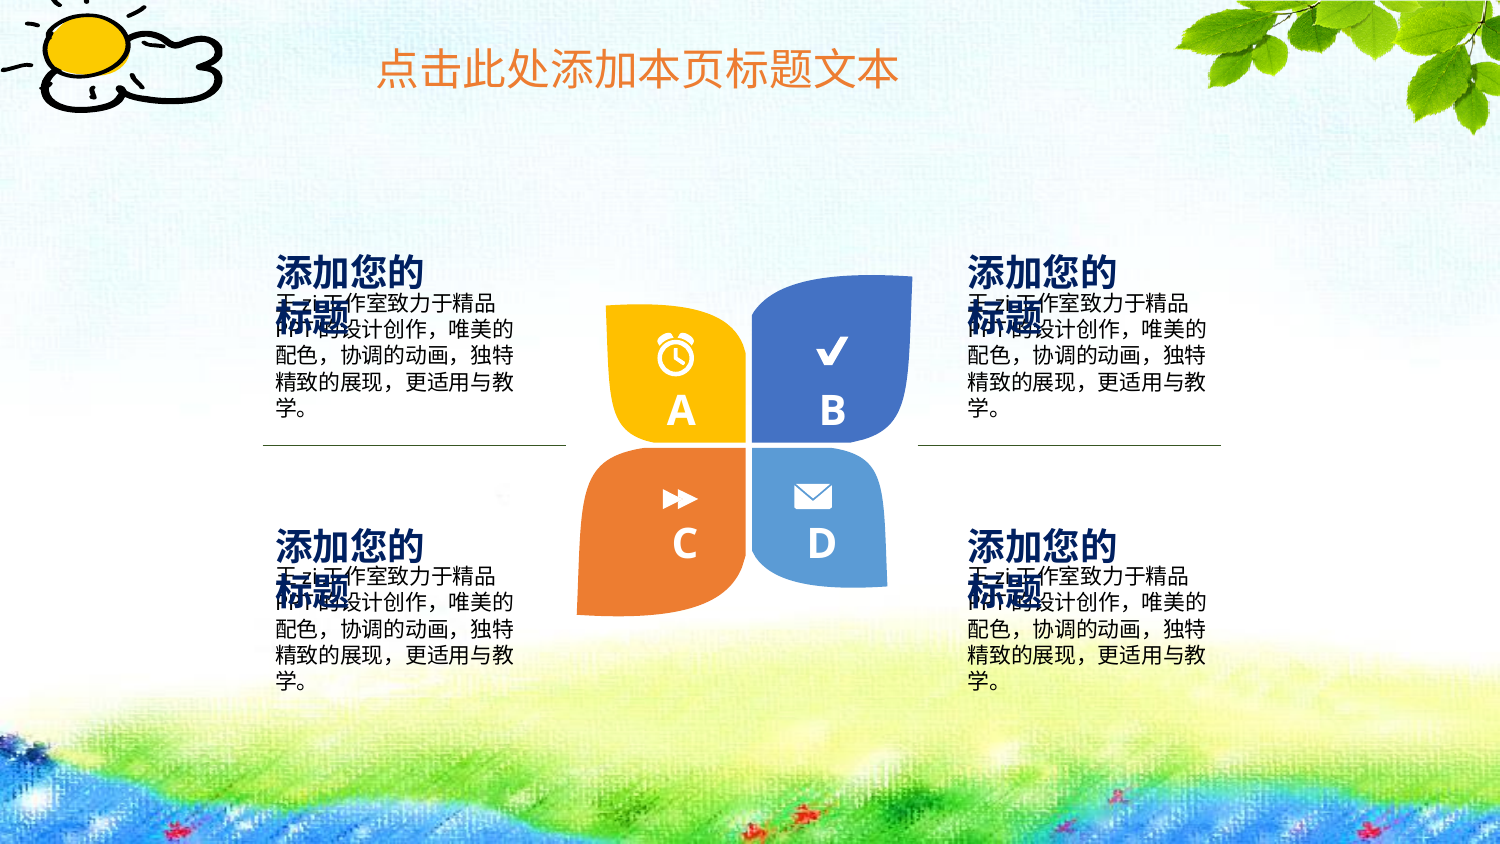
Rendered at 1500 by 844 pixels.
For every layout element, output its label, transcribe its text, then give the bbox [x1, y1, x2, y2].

text_box [575, 446, 747, 618]
picture [0, 0, 1500, 844]
text_box A [652, 375, 709, 442]
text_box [952, 515, 1238, 677]
text_box [750, 274, 914, 444]
text_box [604, 303, 747, 444]
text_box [260, 515, 545, 677]
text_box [260, 241, 545, 404]
text_box 点击此处添加本页标题文本 [360, 34, 972, 102]
text_box [816, 336, 849, 366]
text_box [662, 489, 699, 510]
text_box [750, 446, 889, 589]
text_box B [803, 375, 861, 442]
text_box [952, 241, 1238, 404]
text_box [794, 483, 832, 510]
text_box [656, 331, 695, 377]
text_box D [791, 508, 848, 575]
text_box C [656, 509, 714, 575]
